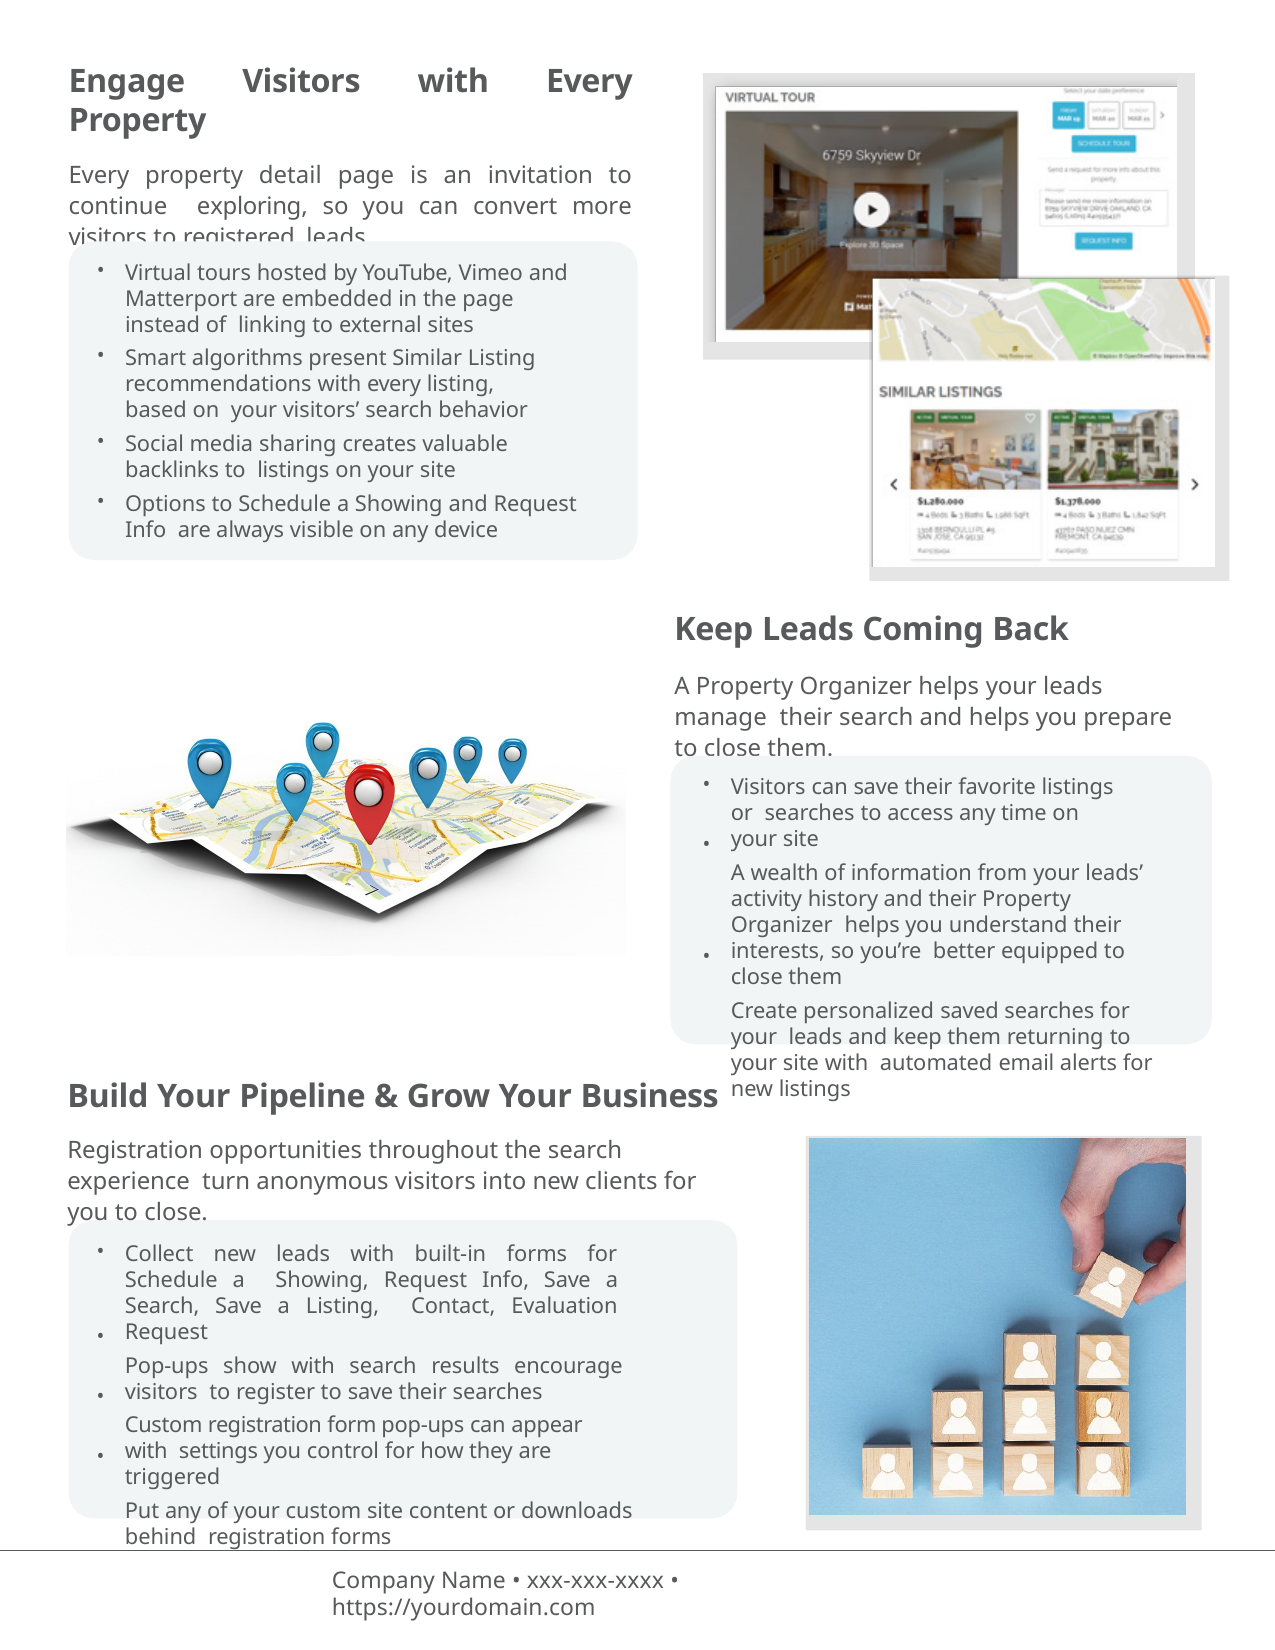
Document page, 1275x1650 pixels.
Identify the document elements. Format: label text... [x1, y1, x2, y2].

text_box [68, 1222, 738, 1519]
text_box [702, 73, 1230, 582]
text_box • [94, 1380, 111, 1408]
text_box • [700, 828, 717, 856]
text_box • [94, 340, 111, 368]
text_box • [94, 425, 111, 453]
text_box • [700, 768, 717, 796]
text_box Build Your Pipeline & Grow Your Business Registration opportunities throughout the search experience turn anonymous visitors into new clients for you to close. [65, 1073, 723, 1225]
text_box Virtual tours hosted by YouTube, Vimeo and Matterport are embedded in the page instead of linking to external sites Smart algorithms present Similar Listing recommendations with every listing, based on your visitors’ search behavior Social media sharing creates valuable backlinks to listings on your site Options to Schedule a Showing and Request Info are always visible on any device [122, 255, 599, 542]
text_box • [94, 485, 111, 513]
text_box • [94, 254, 111, 282]
text_box • [94, 1440, 111, 1468]
footer Company Name • xxx-xxx-xxxx • https://yourdomain.com [329, 1561, 944, 1650]
text_box [670, 755, 1212, 1045]
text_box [805, 1135, 1202, 1531]
text_box Collect new leads with built-in forms for Schedule a Showing, Request Info, Save a Search, Save a Listing, Contact, Evaluation Request Pop-ups show with search results encourage visitors to register to save their searches Custom registration form pop-ups can appear with settings you control for how they are triggered Put any of your custom site content or downloads behind registration forms [122, 1236, 666, 1549]
text_box • [94, 1321, 111, 1349]
text_box • [94, 1235, 111, 1263]
text_box Visitors can save their favorite listings or searches to access any time on your site A wealth of information from your leads’ activity history and their Property Organizer helps you understand their interests, so you’re better equipped to close them Create personalized saved searches for your leads and keep them returning to your site with automated email alerts for new listings [728, 769, 1180, 1101]
text_box [68, 241, 638, 561]
picture [66, 720, 627, 957]
text_box • [700, 940, 717, 968]
text_box Keep Leads Coming Back A Property Organizer helps your leads manage their search and helps you prepare to close them. [672, 606, 1185, 761]
text_box Engage Visitors with Every Property Every property detail page is an invitation to continue exploring, so you can convert more visitors to registered leads. [66, 58, 633, 251]
